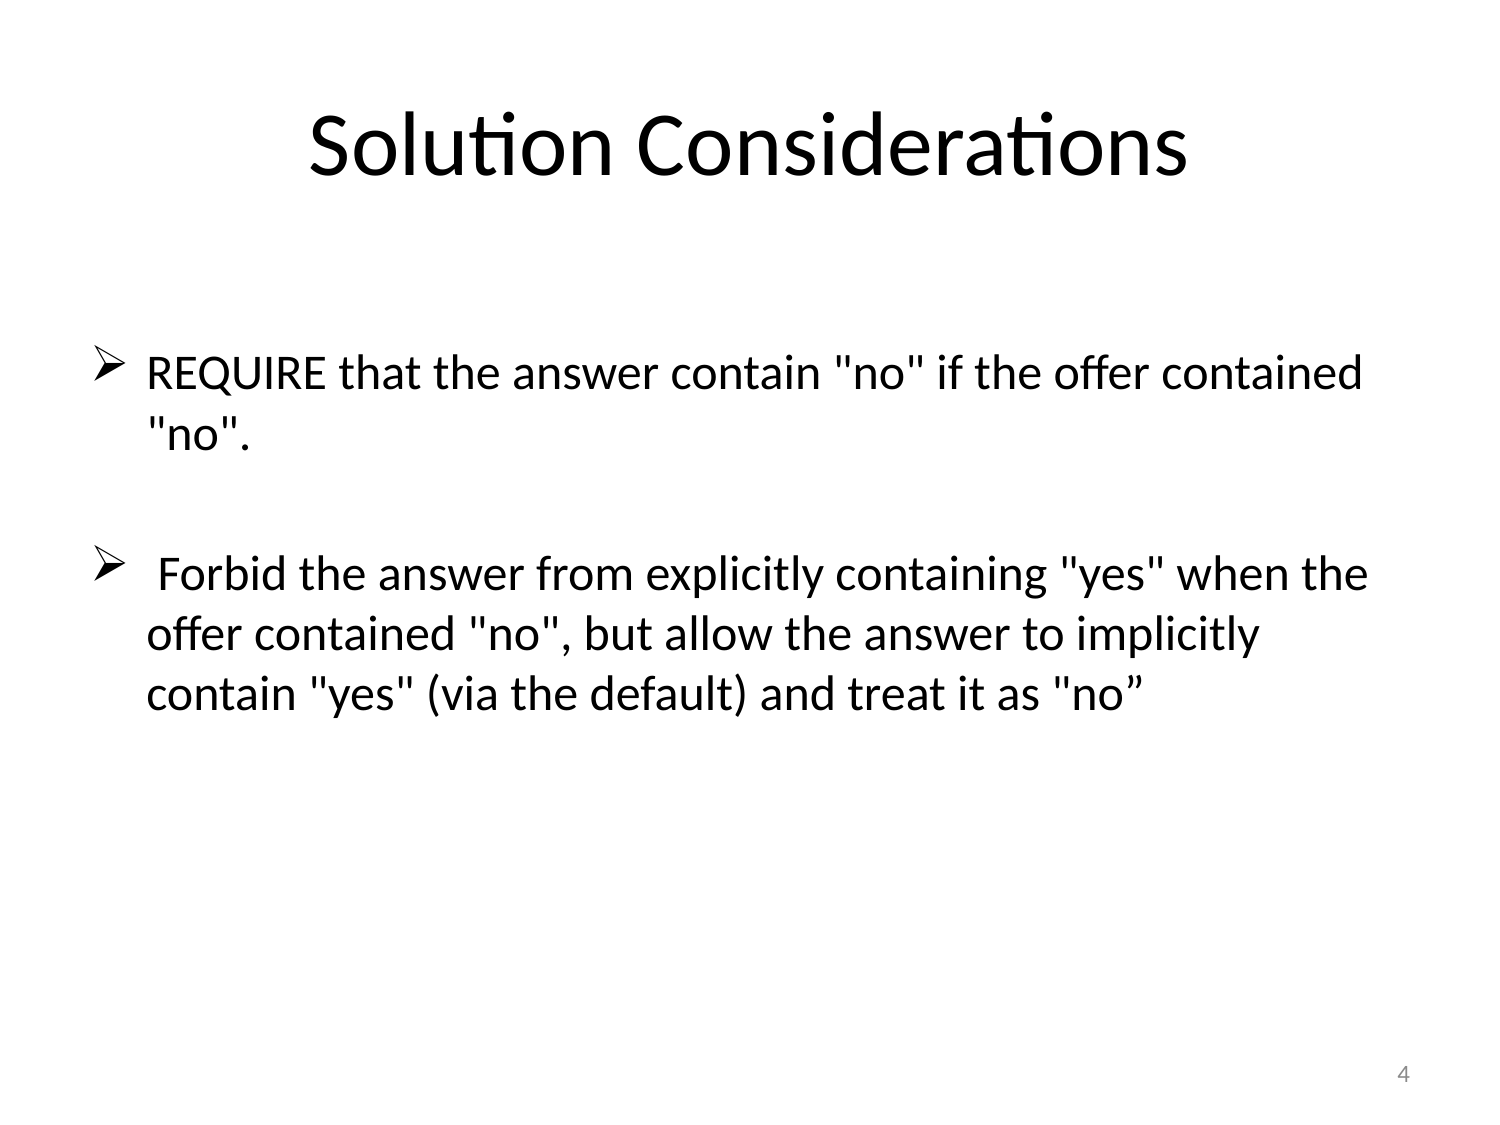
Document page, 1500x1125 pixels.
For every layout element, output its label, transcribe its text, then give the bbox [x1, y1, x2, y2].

list REQUIRE that the answer contain "no" if the offer contained "no". Forbid the answer from explicitly containing "yes" when the offer contained "no", but allow the answer to implicitly contain "yes" (via the default) and treat it as "no” [74, 262, 1426, 1006]
title Solution Considerations [74, 44, 1426, 233]
slide_number 4 [1337, 1042, 1425, 1103]
